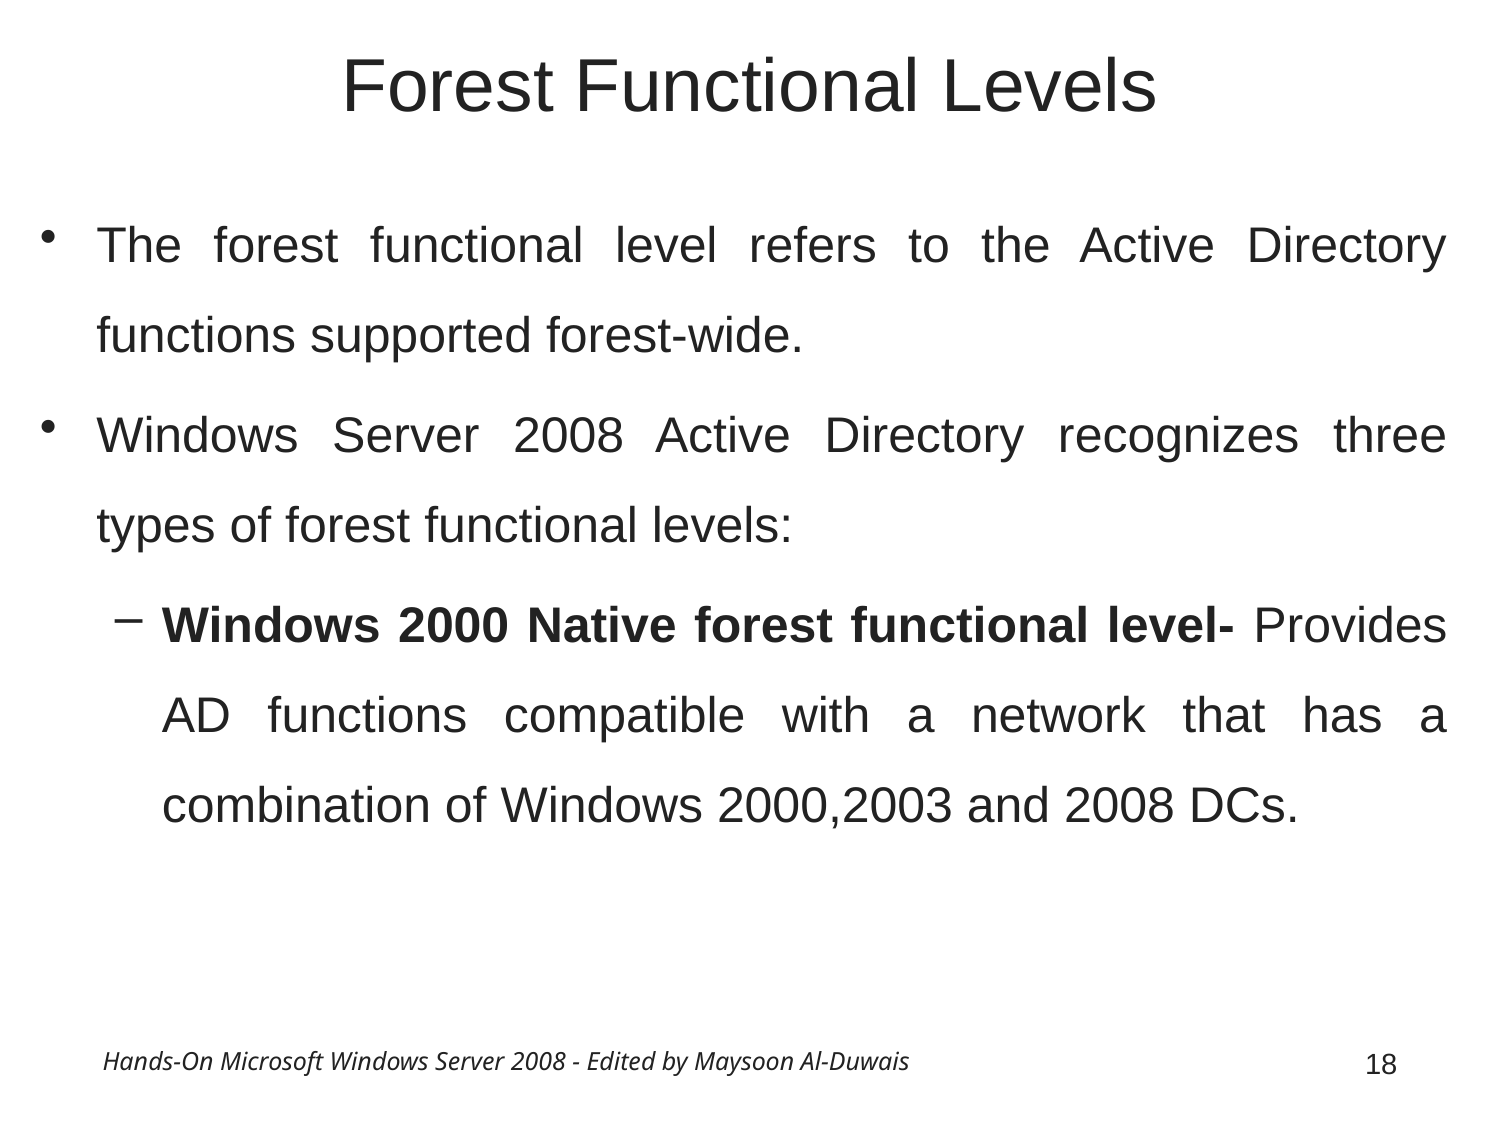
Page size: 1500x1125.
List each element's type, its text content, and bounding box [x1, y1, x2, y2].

slide_number 18 [1074, 1037, 1413, 1101]
title Forest Functional Levels [87, 0, 1413, 174]
list The forest functional level refers to the Active Directory functions supported forest-wide. Windows Server 2008 Active Directory recognizes three types of forest functional levels: Windows 2000 Native forest functional level- Provides AD functions compatible with a network that has a combination of Windows 2000,2003 and 2008 DCs. [24, 174, 1463, 926]
footer Hands-On Microsoft Windows Server 2008 - Edited by Maysoon Al-Duwais [87, 1037, 1051, 1101]
